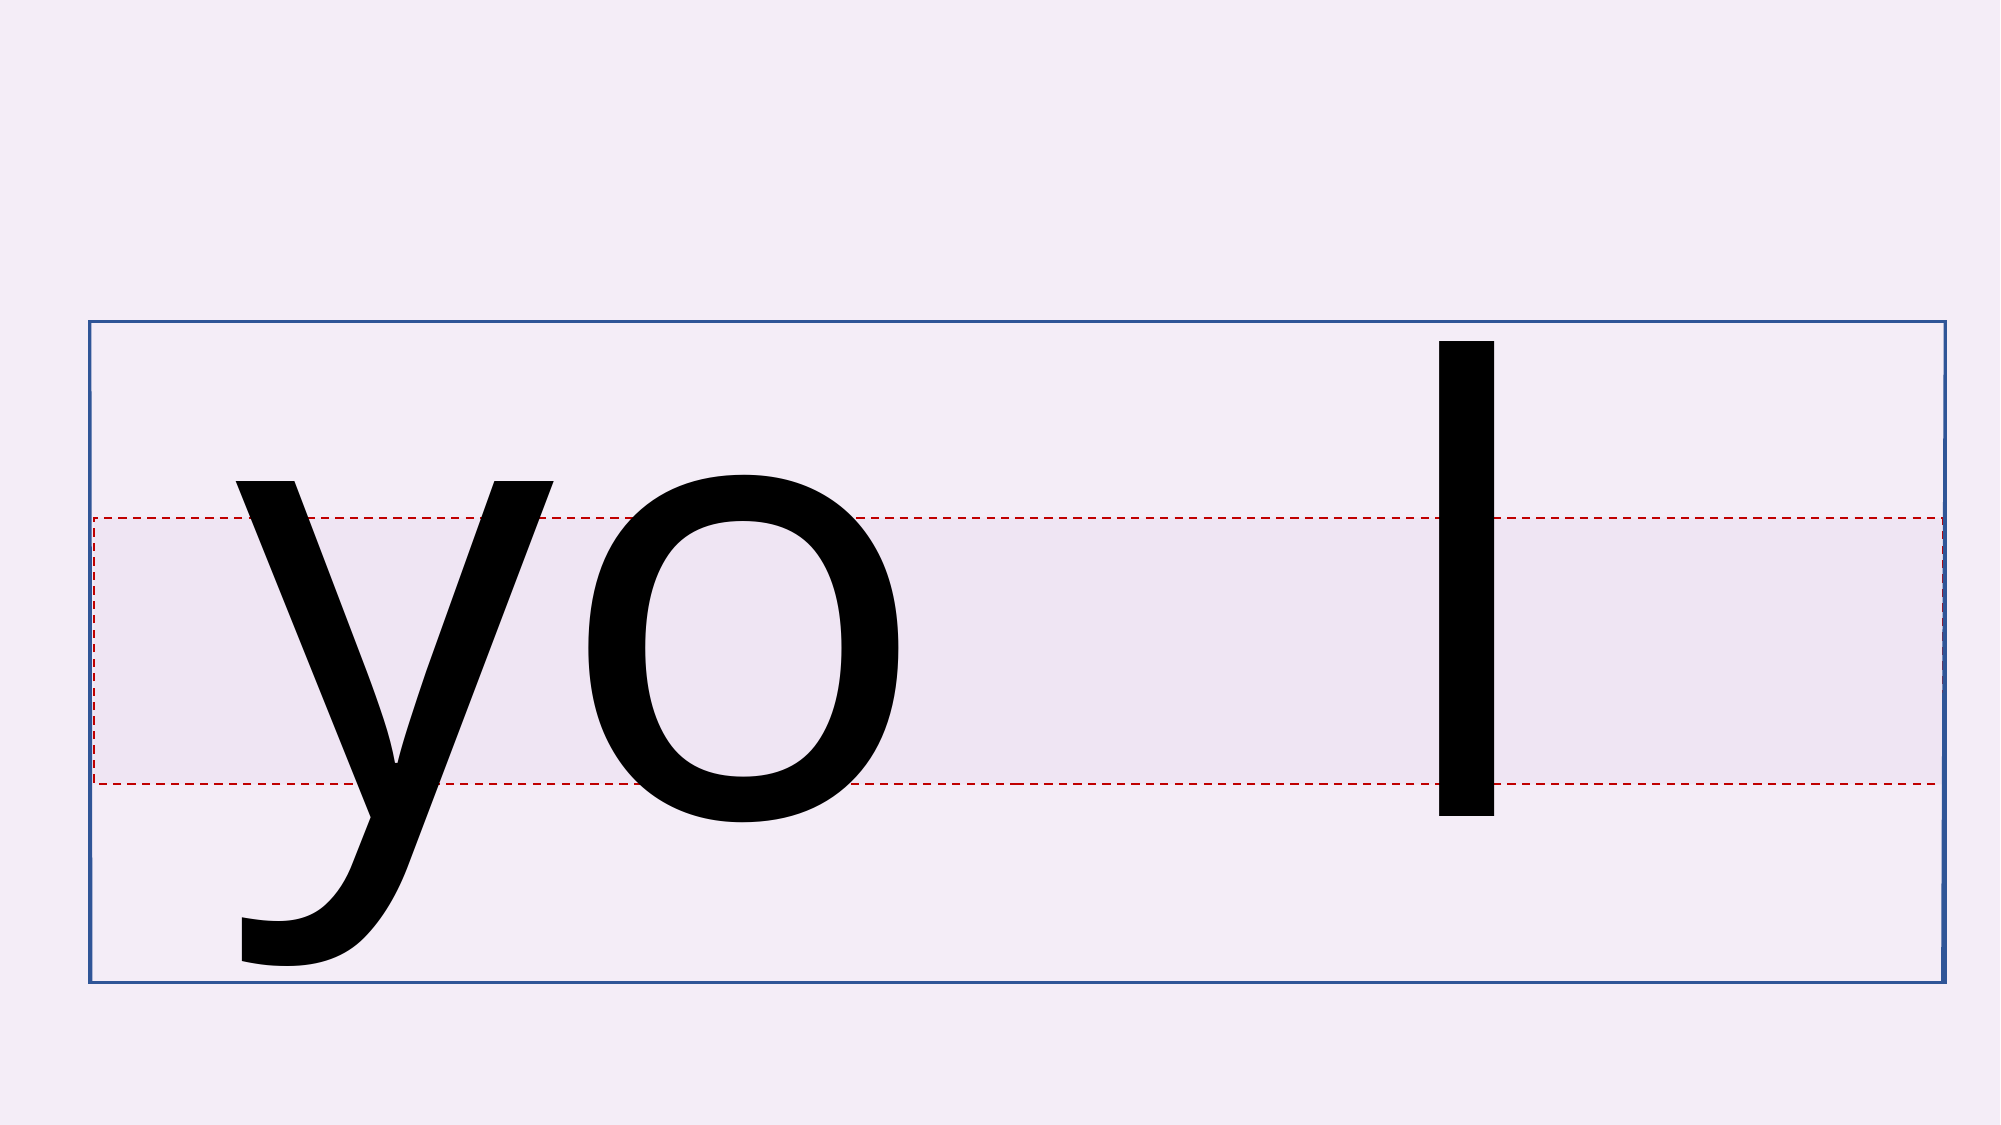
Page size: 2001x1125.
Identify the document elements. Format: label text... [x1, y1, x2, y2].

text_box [89, 321, 1946, 983]
text_box l [1371, 269, 2000, 1093]
subtitle yo [58, 269, 1371, 1048]
